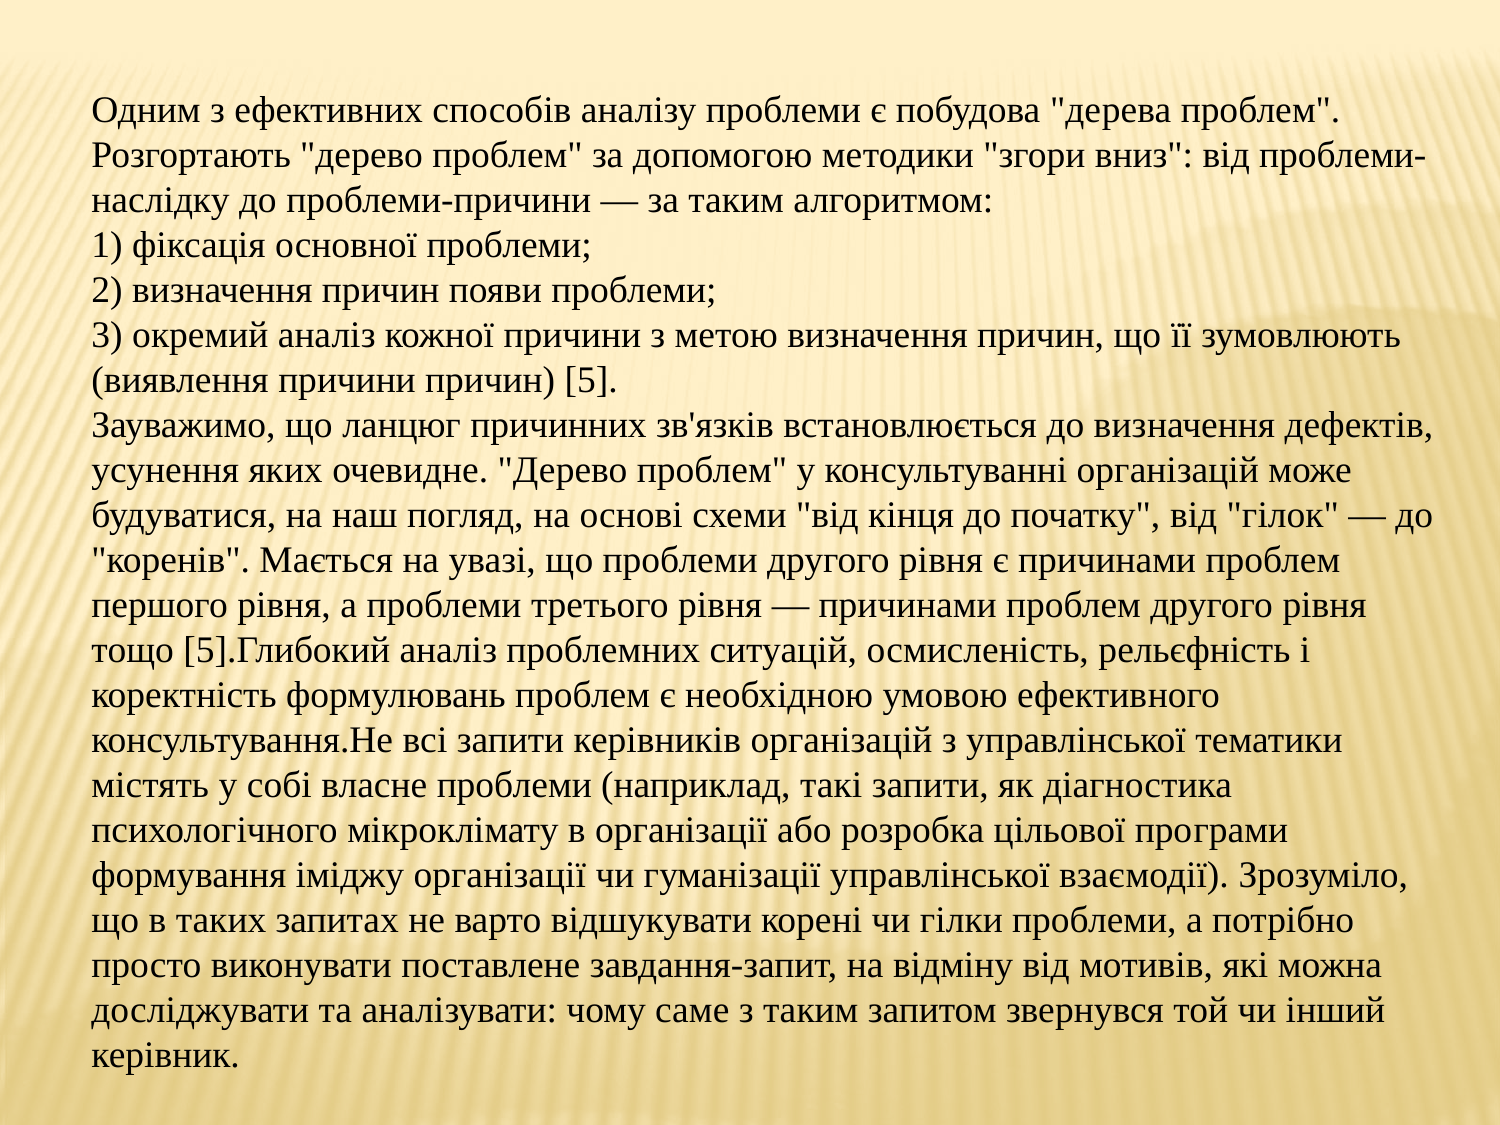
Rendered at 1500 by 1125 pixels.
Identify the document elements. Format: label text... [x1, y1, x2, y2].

text_box Одним з ефективних способів аналізу проблеми є побудова "де­рева проблем". Розгортають "дерево проблем" за допомогою ме­тодики "згори вниз": від проблеми-наслідку до проблеми-причини — за таким алгоритмом: 1) фіксація основної проблеми; 2) визначення причин появи проблеми; 3) окремий аналіз кожної причини з метою визначення причин, що її зумовлюють (виявлення причини причин) [5]. Зауважимо, що ланцюг причинних зв'язків встановлюється до виз­начення дефектів, усунення яких очевидне. "Дерево проблем" у кон­сультуванні організацій може будуватися, на наш погляд, на основі схеми "від кінця до початку", від "гілок" — до "коренів". Мається на увазі, що проблеми другого рівня є причинами проблем першого рівня, а проблеми третього рівня — причинами проблем другого рівня тощо [5].Глибокий аналіз проблемних ситуацій, осмисленість, рельєфність і коректність формулювань проблем є необхідною умовою ефектив­ного консультування.Не всі запити керівників організацій з управлінської тематики містять у собі власне проблеми (наприклад, такі запити, як діагностика психологічного мікроклімату в організації або розробка цільової про­грами формування іміджу організації чи гуманізації управлінської взає­модії). Зрозуміло, що в таких запитах не варто відшукувати корені чи гілки проблеми, а потрібно просто виконувати поставлене завдання-запит, на відміну від мотивів, які можна досліджувати та аналізувати: чому саме з таким запитом звернувся той чи інший керівник. [76, 78, 1471, 1125]
